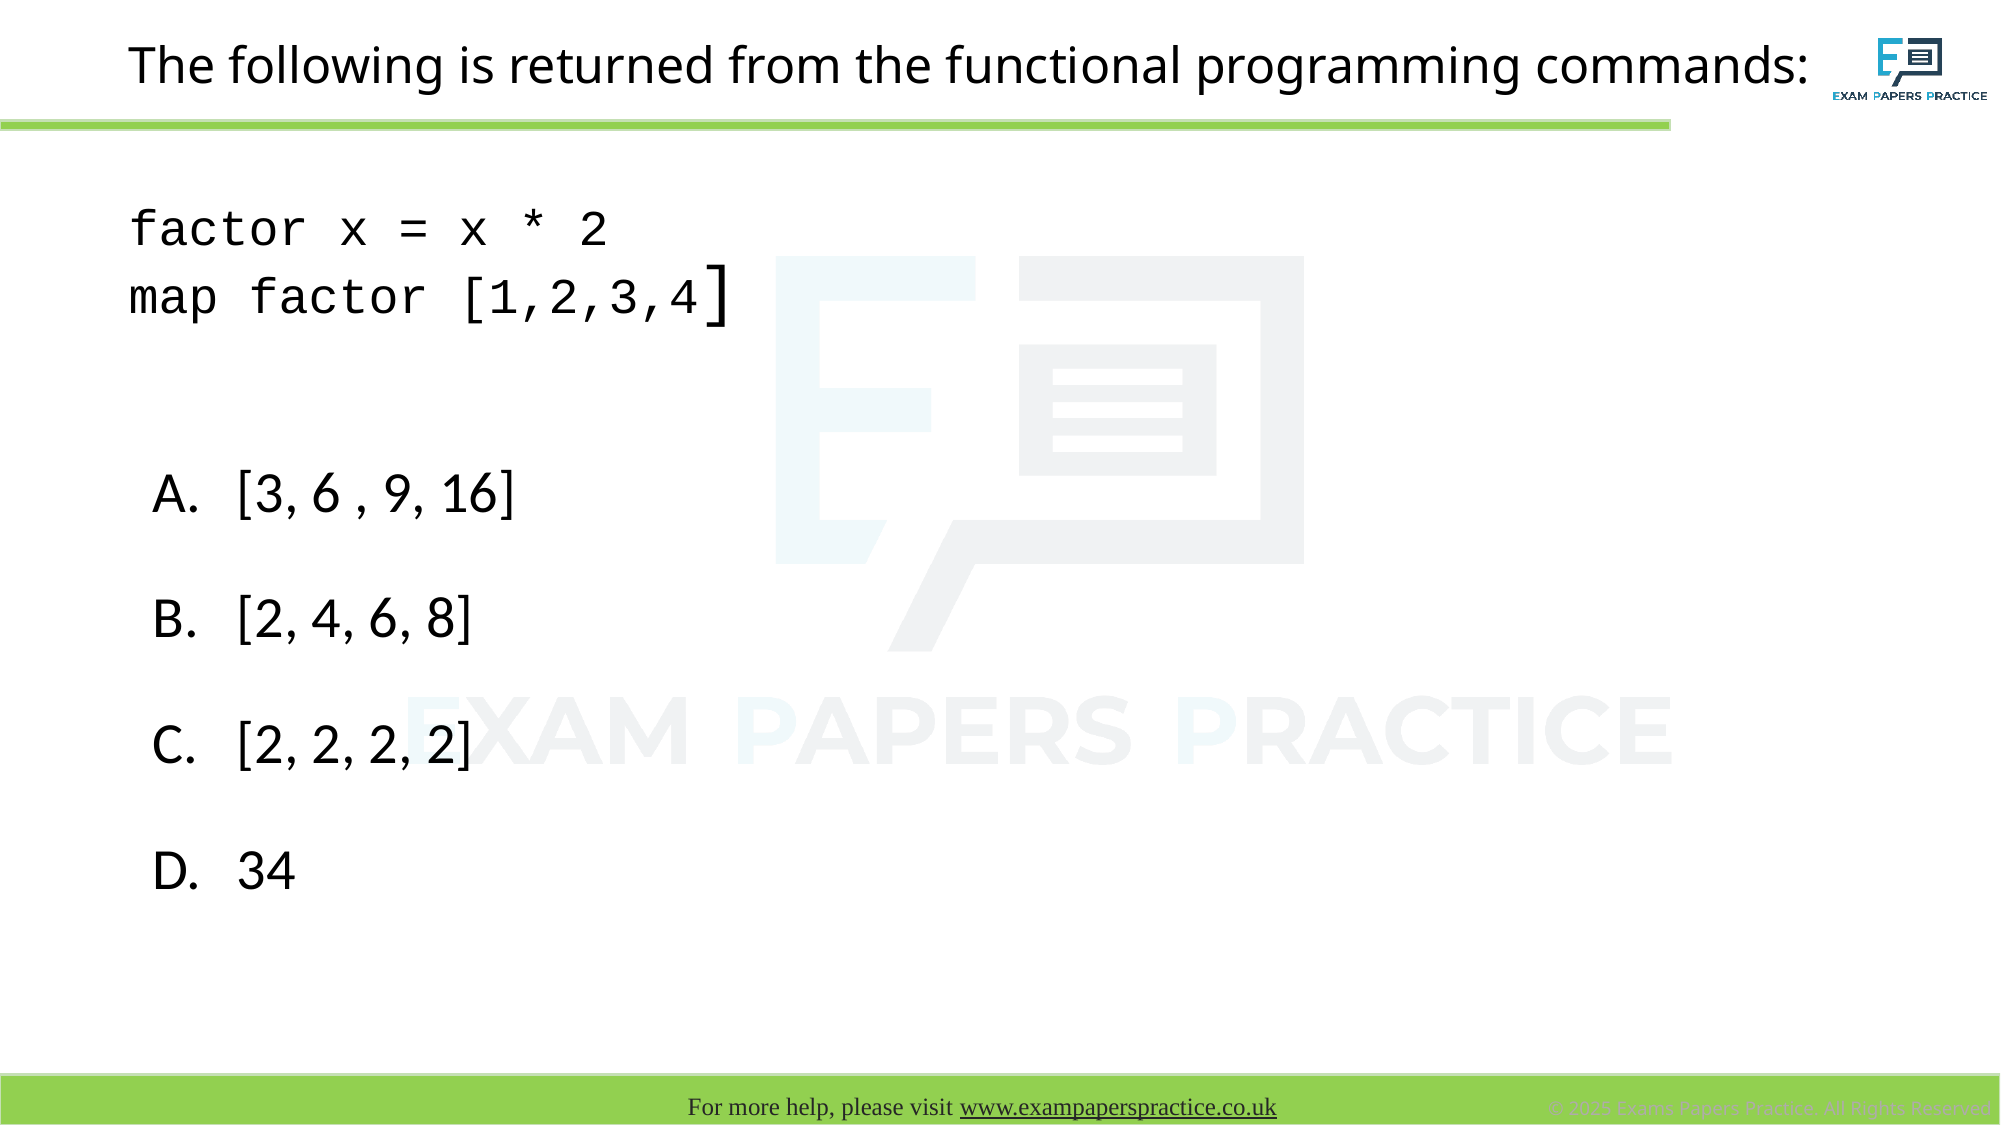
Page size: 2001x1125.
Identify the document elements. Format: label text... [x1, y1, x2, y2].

list [3, 6 , 9, 16] [2, 4, 6, 8] [2, 2, 2, 2] 34 [137, 411, 1863, 1125]
title The following is returned from the functional programming commands: factor x = x * 2 map factor [1,2,3,4] [113, 85, 1839, 283]
